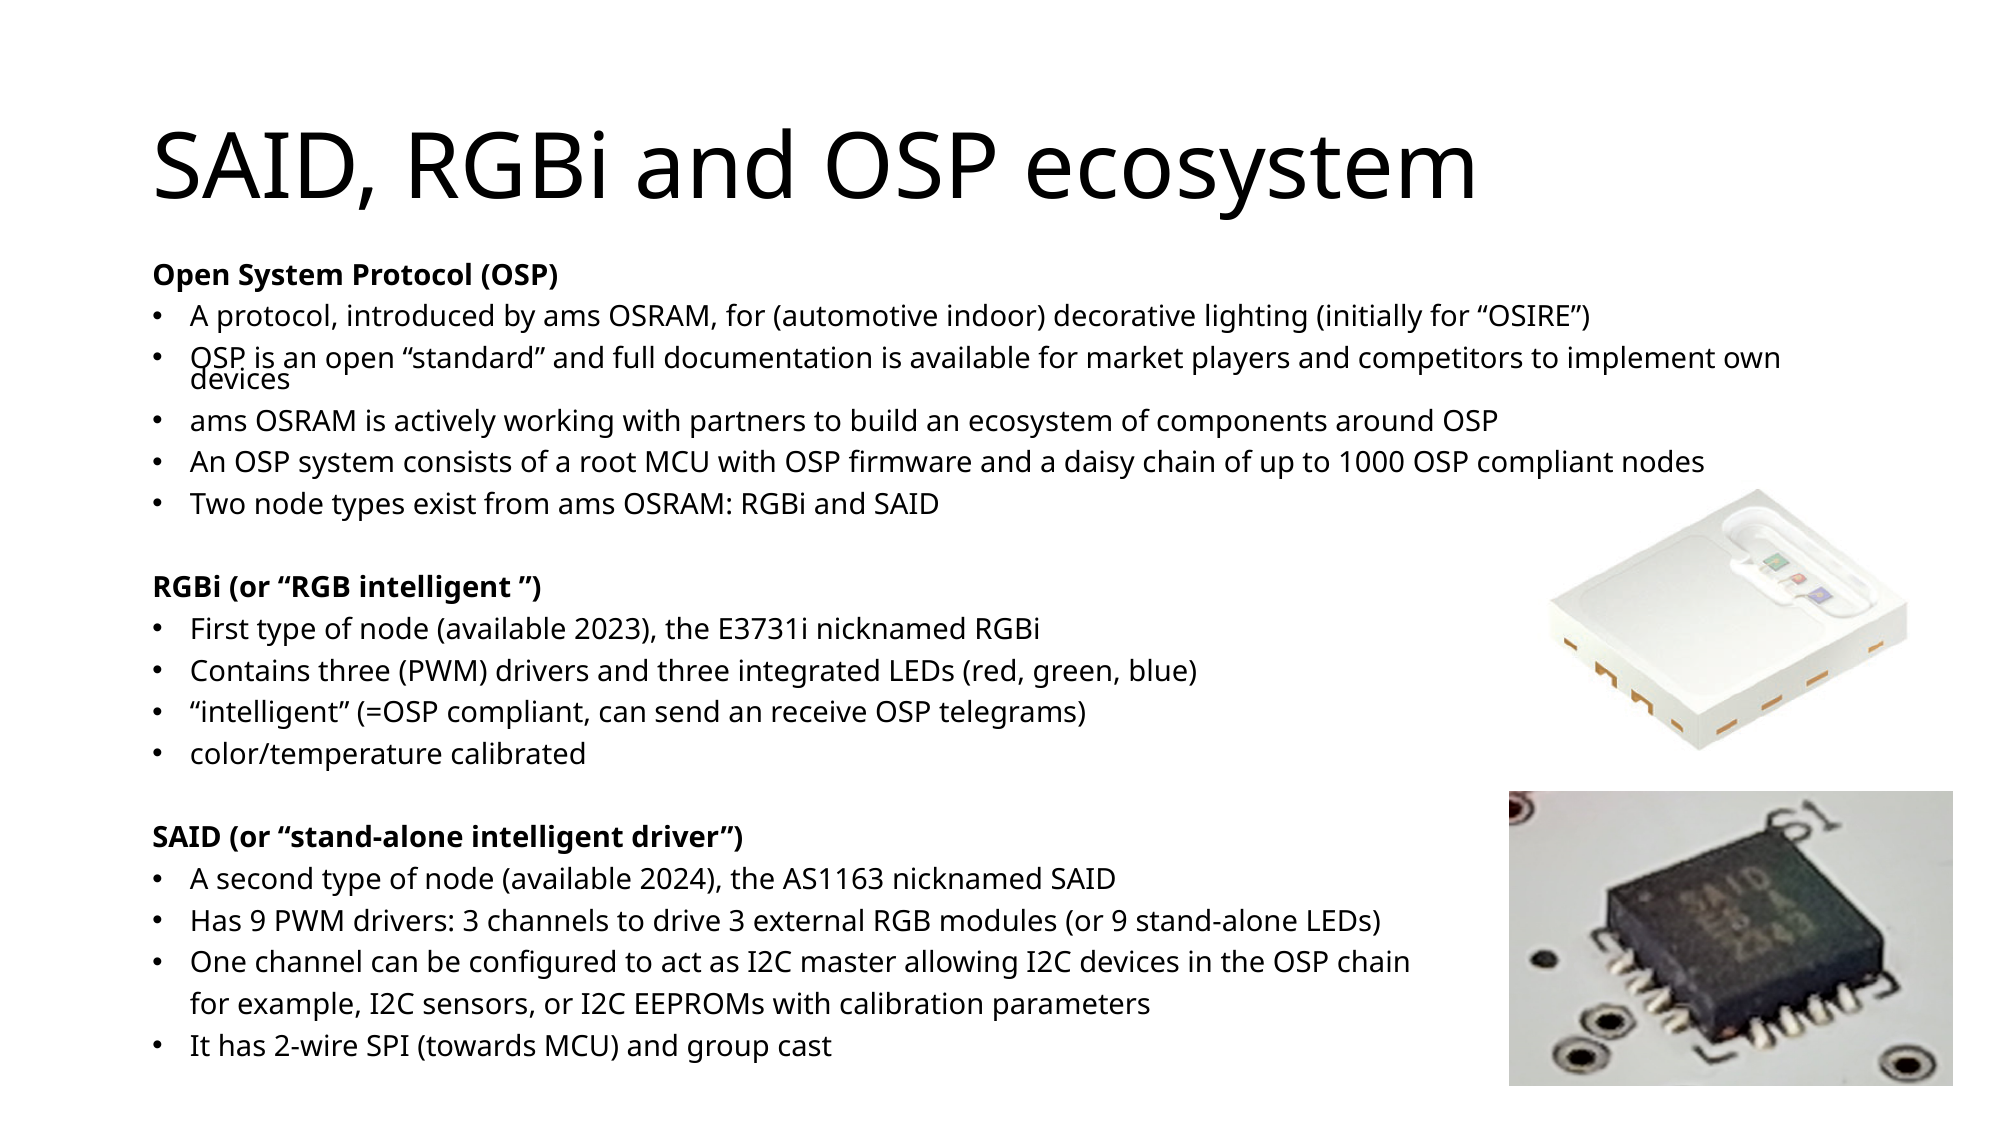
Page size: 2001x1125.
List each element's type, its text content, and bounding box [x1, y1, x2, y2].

list Open System Protocol (OSP) A protocol, introduced by ams OSRAM, for (automotive indoor) decorative lighting (initially for “OSIRE”) OSP is an open “standard” and full documentation is available for market players and competitors to implement own devices ams OSRAM is actively working with partners to build an ecosystem of components around OSP An OSP system consists of a root MCU with OSP firmware and a daisy chain of up to 1000 OSP compliant nodes Two node types exist from ams OSRAM: RGBi and SAID RGBi (or “RGB intelligent ”) First type of node (available 2023), the E3731i nicknamed RGBi Contains three (PWM) drivers and three integrated LEDs (red, green, blue) “intelligent” (=OSP compliant, can send an receive OSP telegrams) color/temperature calibrated SAID (or “stand-alone intelligent driver”) A second type of node (available 2024), the AS1163 nicknamed SAID Has 9 PWM drivers: 3 channels to drive 3 external RGB modules (or 9 stand-alone LEDs) One channel can be configured to act as I2C master allowing I2C devices in the OSP chain for example, I2C sensors, or I2C EEPROMs with calibration parameters It has 2-wire SPI (towards MCU) and group cast [137, 262, 1863, 1088]
picture [1509, 431, 1977, 788]
title SAID, RGBi and OSP ecosystem [137, 59, 1863, 262]
picture [1509, 790, 1953, 1086]
